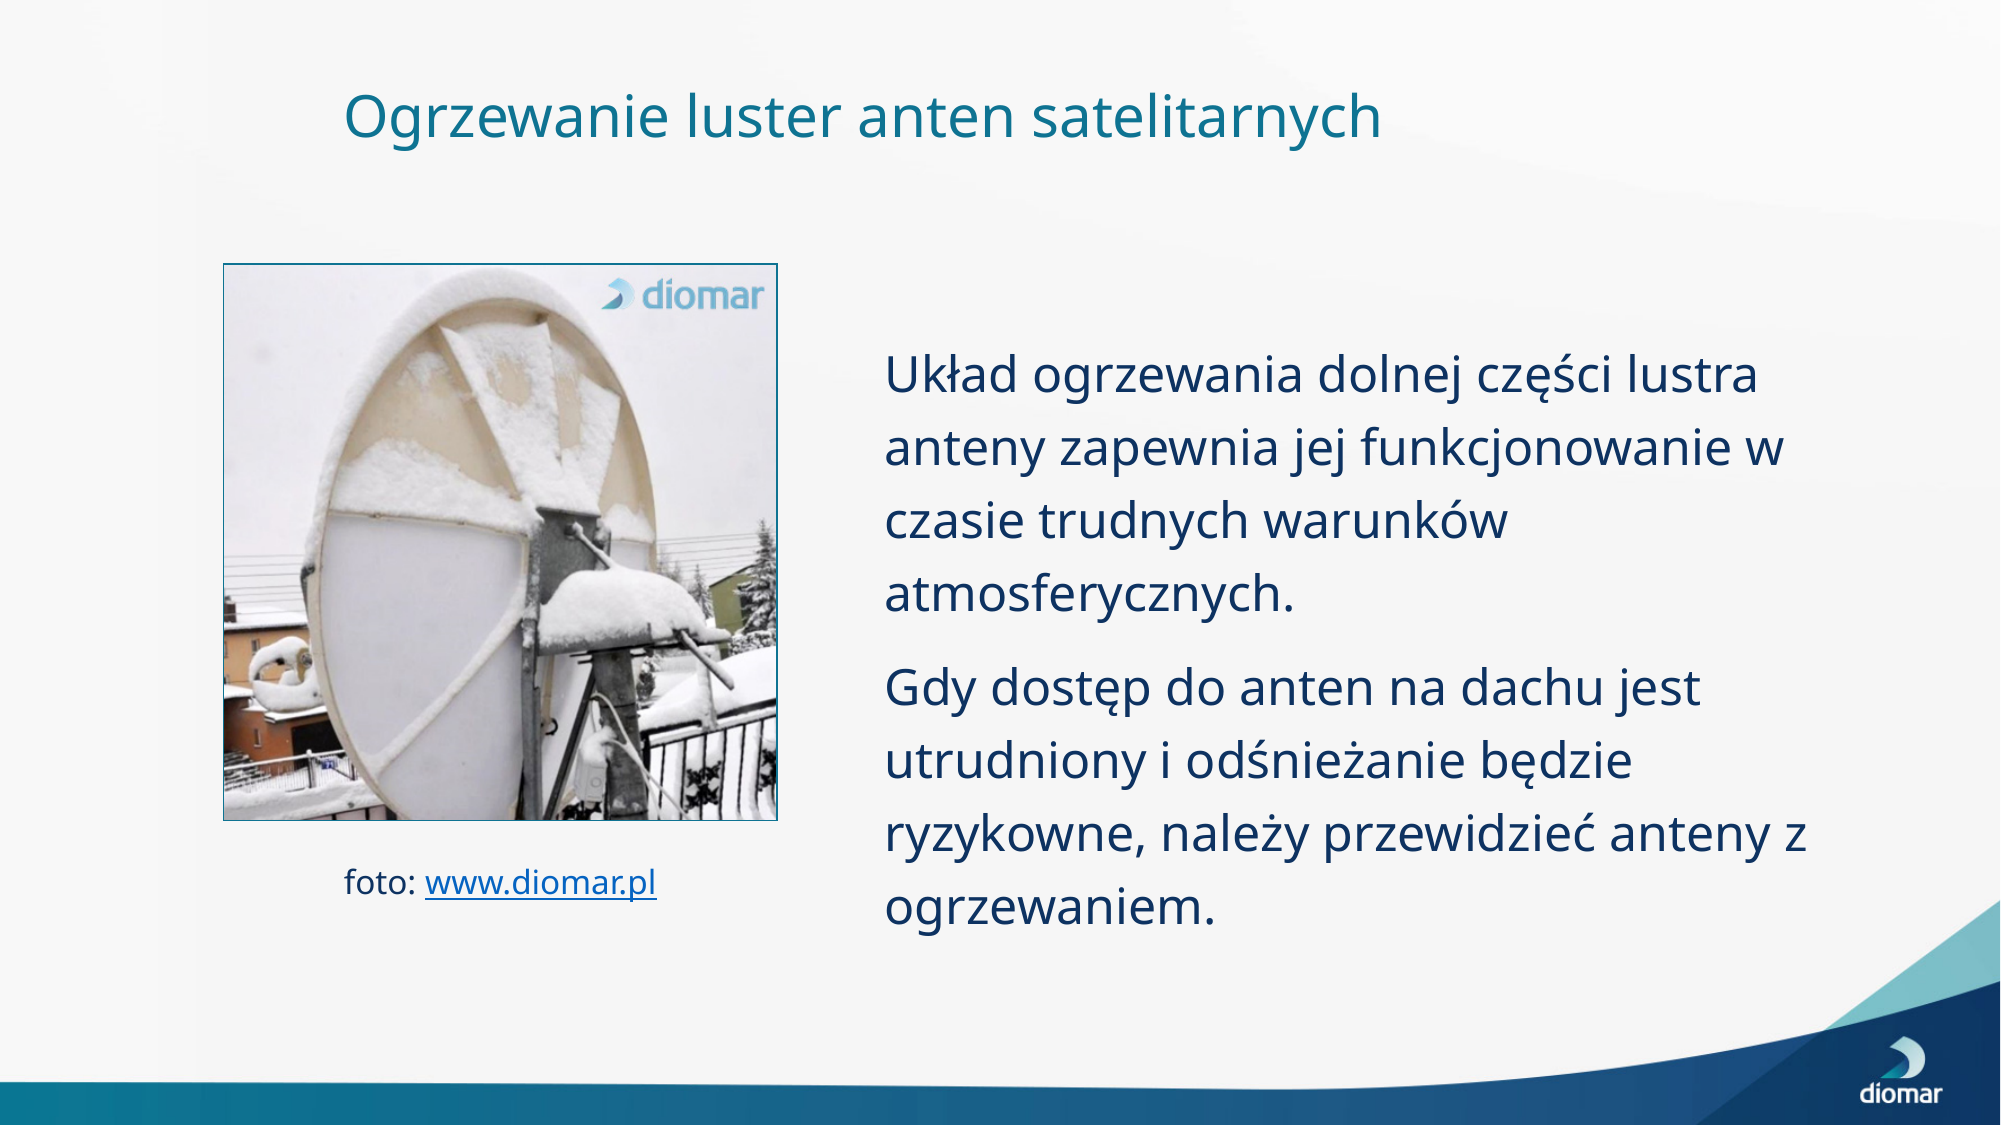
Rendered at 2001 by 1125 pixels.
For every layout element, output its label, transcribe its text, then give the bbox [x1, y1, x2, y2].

text_box Układ ogrzewania dolnej części lustra anteny zapewnia jej funkcjonowanie w czasie trudnych warunków atmosferycznych. Gdy dostęp do anten na dachu jest utrudniony i odśnieżanie będzie ryzykowne, należy przewidzieć anteny z ogrzewaniem. [870, 322, 1889, 820]
picture [0, 0, 2001, 1125]
text_box foto: www.diomar.pl [235, 831, 765, 921]
title Ogrzewanie luster anten satelitarnych [328, 71, 1553, 165]
